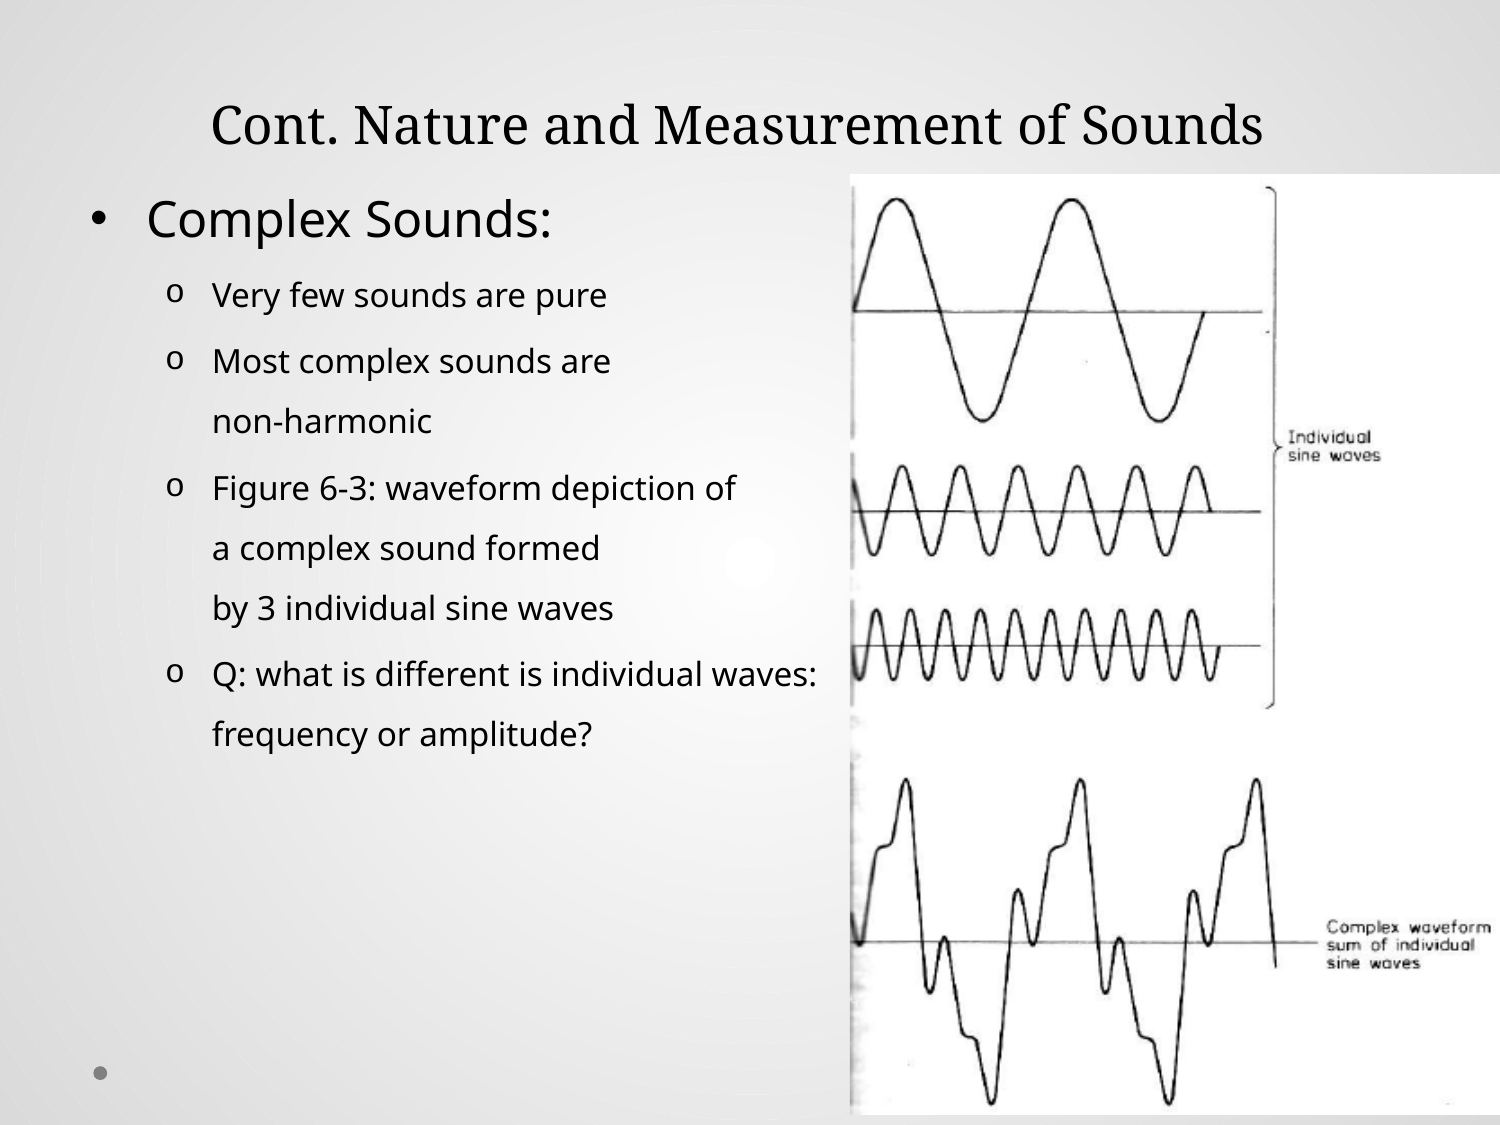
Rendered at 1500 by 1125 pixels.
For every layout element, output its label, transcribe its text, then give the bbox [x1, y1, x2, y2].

list Complex Sounds: Very few sounds are pure Most complex sounds are non-harmonic Figure 6-3: waveform depiction of a complex sound formed by 3 individual sine waves Q: what is different is individual waves: frequency or amplitude? [75, 149, 1325, 1125]
picture [849, 174, 1500, 1116]
title Cont. Nature and Measurement of Sounds [62, 62, 1413, 163]
